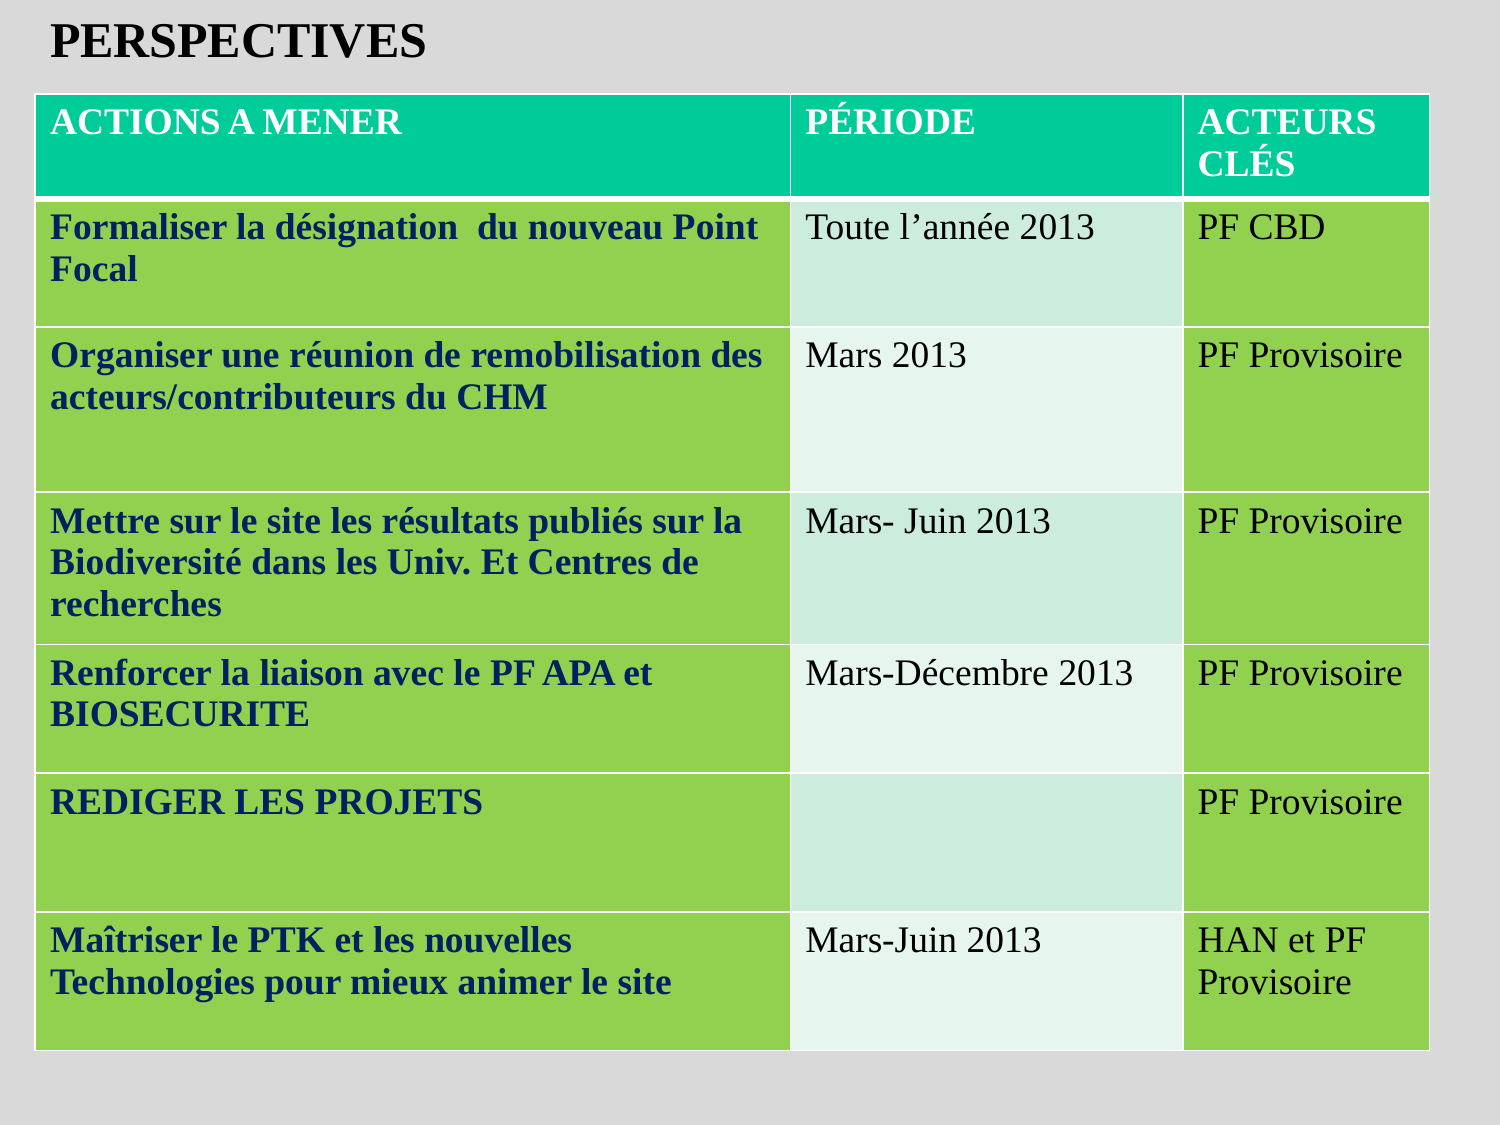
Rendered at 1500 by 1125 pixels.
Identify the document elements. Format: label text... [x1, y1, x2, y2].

table_cell Toute l’année 2013 [791, 202, 1182, 326]
table_cell PF Provisoire [1184, 493, 1429, 644]
table_cell Maîtriser le PTK et les nouvelles Technologies pour mieux animer le site [36, 913, 790, 1050]
table_header ACTIONS A MENER [36, 95, 790, 196]
table_cell [791, 774, 1182, 911]
table_header ACTEURS CLÉS [1184, 95, 1429, 196]
table_cell PF Provisoire [1184, 774, 1429, 911]
table_cell PF Provisoire [1184, 645, 1429, 772]
table_cell REDIGER LES PROJETS [36, 774, 790, 911]
table_cell Mars-Juin 2013 [791, 913, 1182, 1050]
table_cell PF CBD [1184, 202, 1429, 326]
table_cell Renforcer la liaison avec le PF APA et BIOSECURITE [36, 645, 790, 772]
table_cell HAN et PF Provisoire [1184, 913, 1429, 1050]
table_cell Mars-Décembre 2013 [791, 645, 1182, 772]
text_box PERSPECTIVES [35, 0, 1442, 75]
table_cell PF Provisoire [1184, 328, 1429, 491]
table_header PÉRIODE [791, 95, 1182, 196]
table_cell Mars 2013 [791, 328, 1182, 491]
table_cell Mars- Juin 2013 [791, 493, 1182, 644]
table_cell Mettre sur le site les résultats publiés sur la Biodiversité dans les Univ. Et Centres de recherches [36, 493, 790, 644]
table_cell Formaliser la désignation du nouveau Point Focal [36, 202, 790, 326]
table_cell Organiser une réunion de remobilisation des acteurs/contributeurs du CHM [36, 328, 790, 491]
